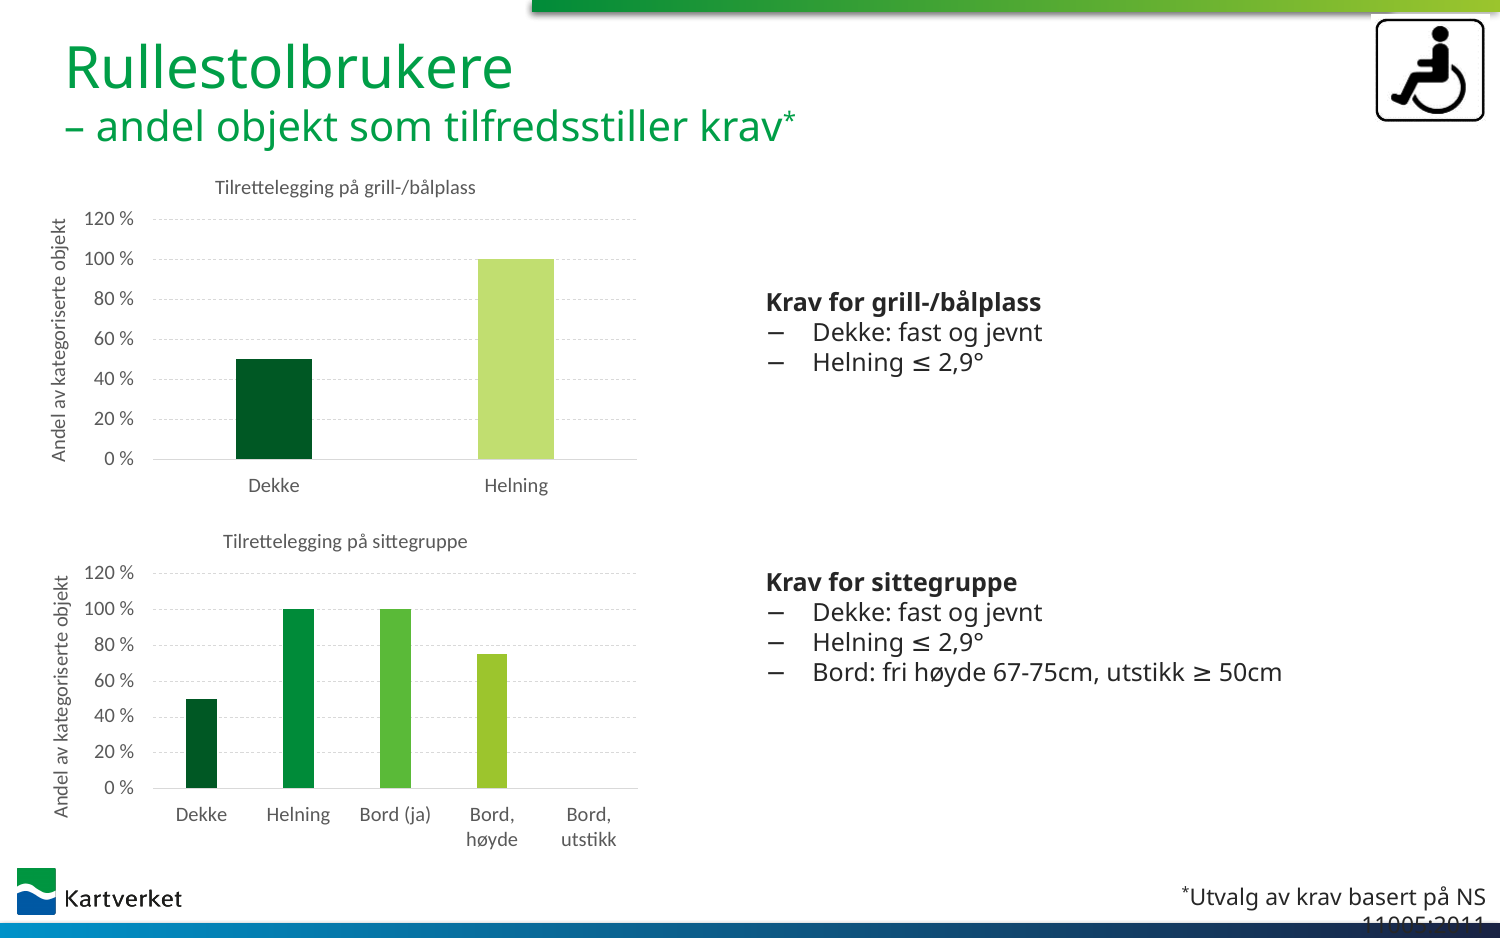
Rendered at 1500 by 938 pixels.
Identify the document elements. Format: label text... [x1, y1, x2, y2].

picture [41, 520, 650, 859]
picture [1371, 13, 1491, 127]
picture [41, 166, 650, 505]
text_box Krav for grill-/bålplass Dekke: fast og jevnt Helning ≤ 2,9° [750, 279, 1452, 384]
text_box Krav for sittegruppe Dekke: fast og jevnt Helning ≤ 2,9° Bord: fri høyde 67-75cm, utstikk ≥ 50cm [750, 559, 1500, 694]
text_box *Utvalg av krav basert på NS 11005:2011 [1068, 873, 1500, 938]
text_box Rullestolbrukere – andel objekt som tilfredsstiller krav* [49, 14, 1431, 158]
